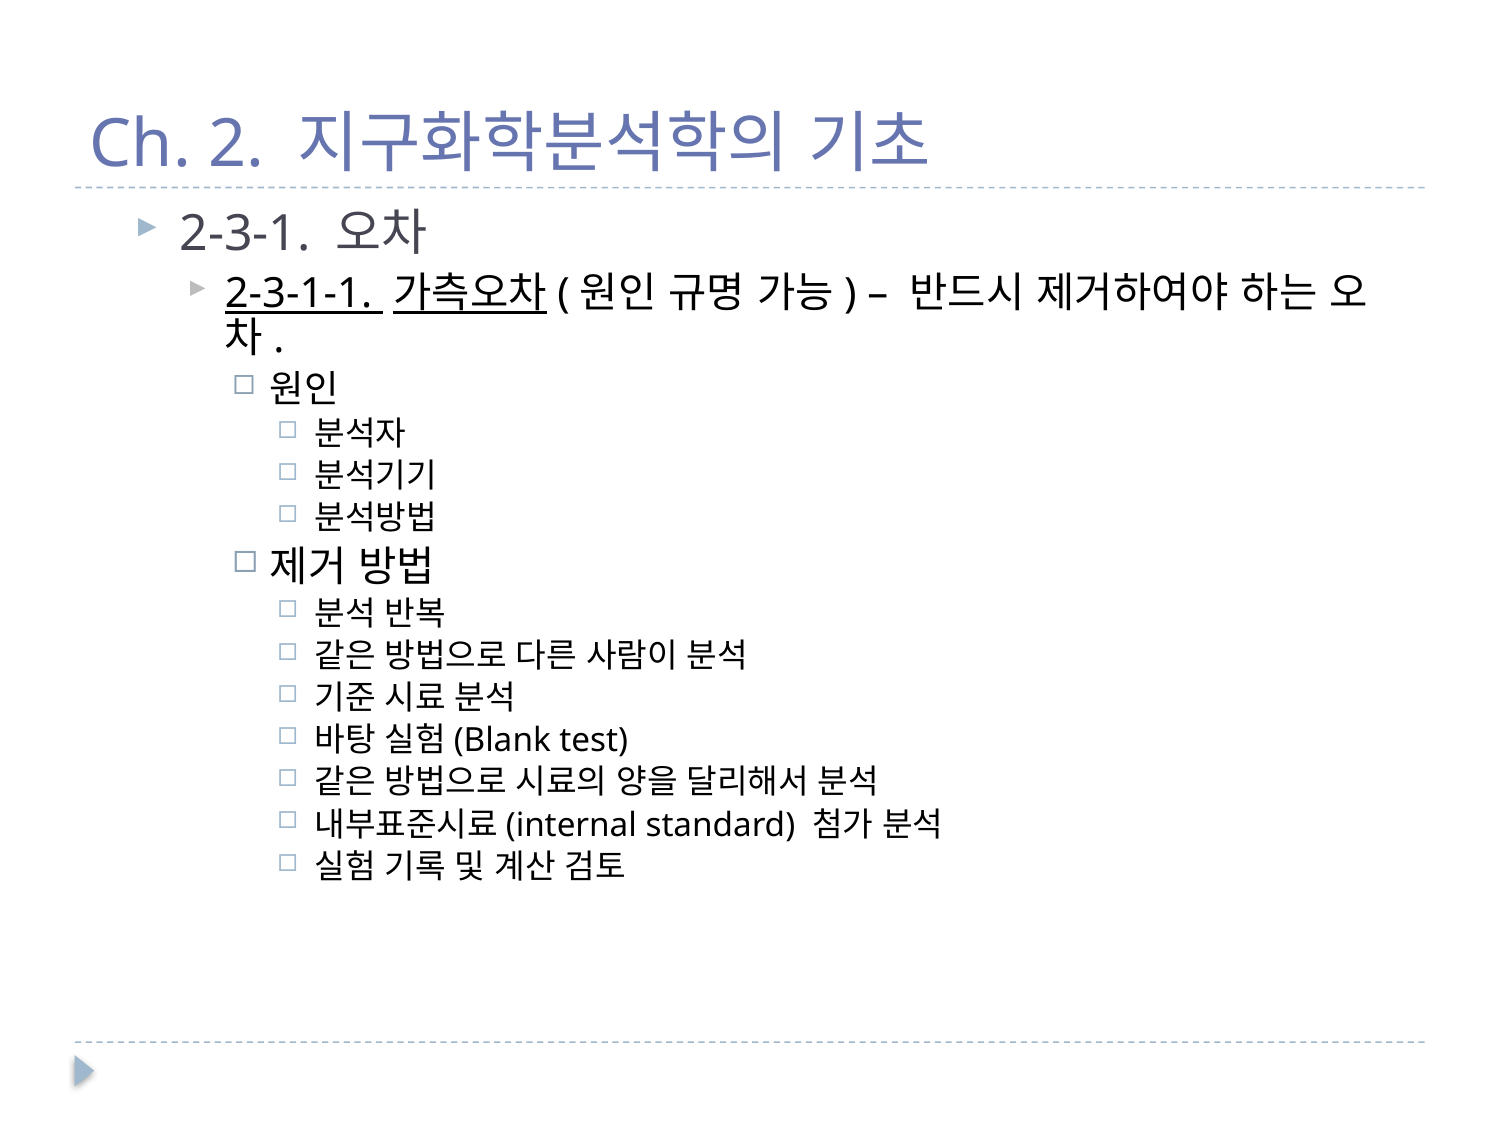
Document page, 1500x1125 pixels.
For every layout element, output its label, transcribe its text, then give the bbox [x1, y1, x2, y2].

title Ch. 2. 지구화학분석학의 기초 [75, 24, 1425, 188]
list 2-3-1. 오차 2-3-1-1. 가측오차(원인 규명 가능) – 반드시 제거하여야 하는 오차. 원인 분석자 분석기기 분석방법 제거 방법 분석 반복 같은 방법으로 다른 사람이 분석 기준 시료 분석 바탕 실험(Blank test) 같은 방법으로 시료의 양을 달리해서 분석 내부표준시료(internal standard) 첨가 분석 실험 기록 및 계산 검토 [75, 200, 1425, 1010]
